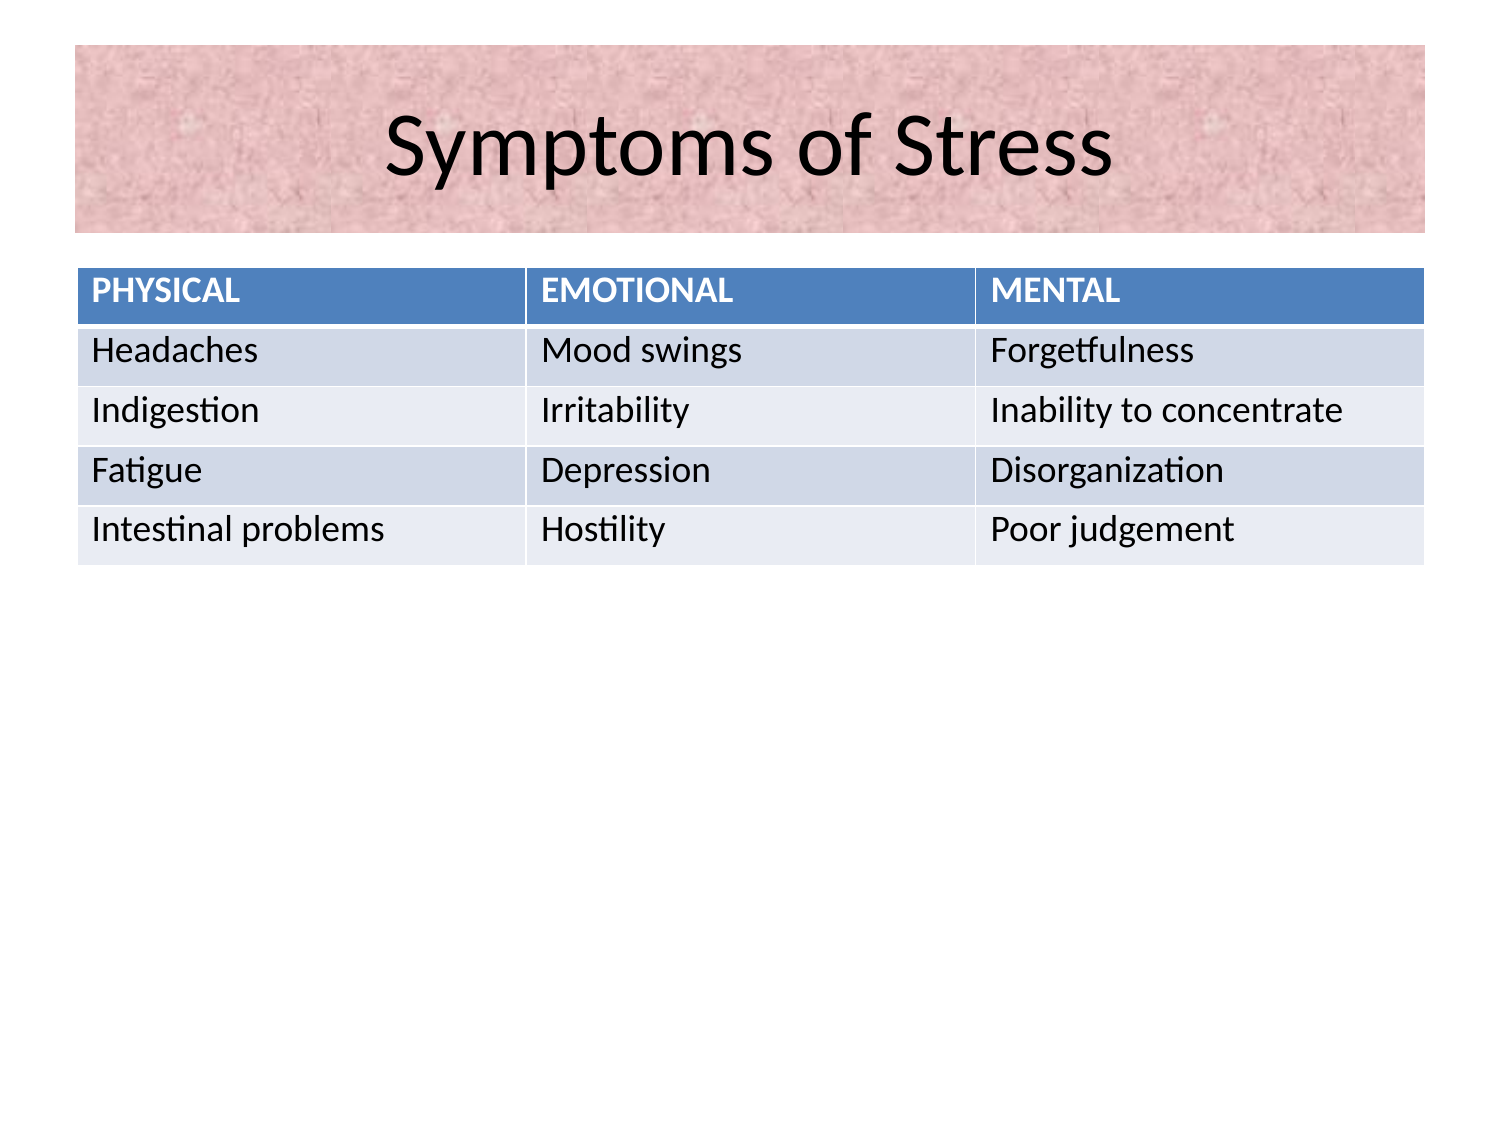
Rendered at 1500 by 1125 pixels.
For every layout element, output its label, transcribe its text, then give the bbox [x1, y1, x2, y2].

title Symptoms of Stress [75, 45, 1425, 233]
table_cell Indigestion [78, 387, 525, 445]
table_cell Forgetfulness [976, 329, 1424, 386]
table_cell Mood swings [527, 329, 975, 386]
table_cell Disorganization [976, 447, 1424, 505]
table_cell Intestinal problems [78, 507, 525, 565]
table_cell Poor judgement [976, 507, 1424, 565]
table_header MENTAL [976, 268, 1424, 324]
table_header EMOTIONAL [527, 268, 975, 324]
table_cell Inability to concentrate [976, 387, 1424, 445]
table_header PHYSICAL [78, 268, 525, 324]
table_cell Irritability [527, 387, 975, 445]
table_cell Depression [527, 447, 975, 505]
table_cell Fatigue [78, 447, 525, 505]
table_cell Headaches [78, 329, 525, 386]
table_cell Hostility [527, 507, 975, 565]
